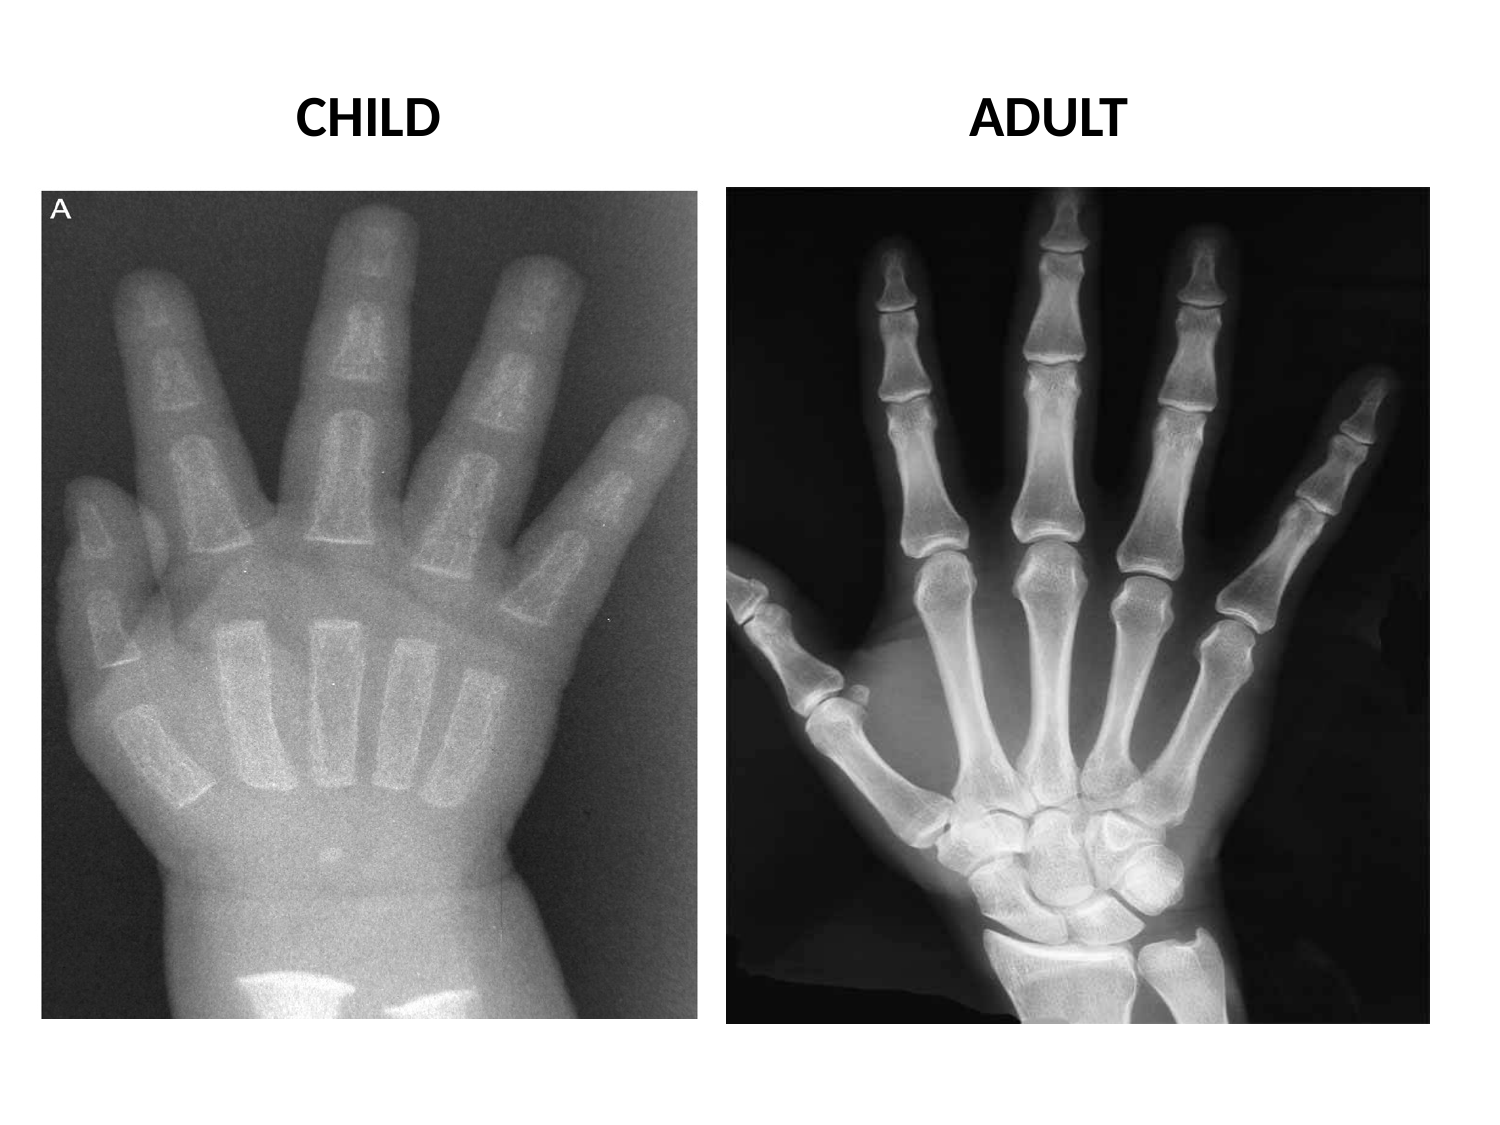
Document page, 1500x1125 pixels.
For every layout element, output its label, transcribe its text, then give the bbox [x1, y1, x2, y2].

picture [726, 187, 1430, 1025]
picture [34, 187, 704, 1023]
text_box ADULT [785, 70, 1313, 156]
text_box CHILD [117, 70, 622, 156]
